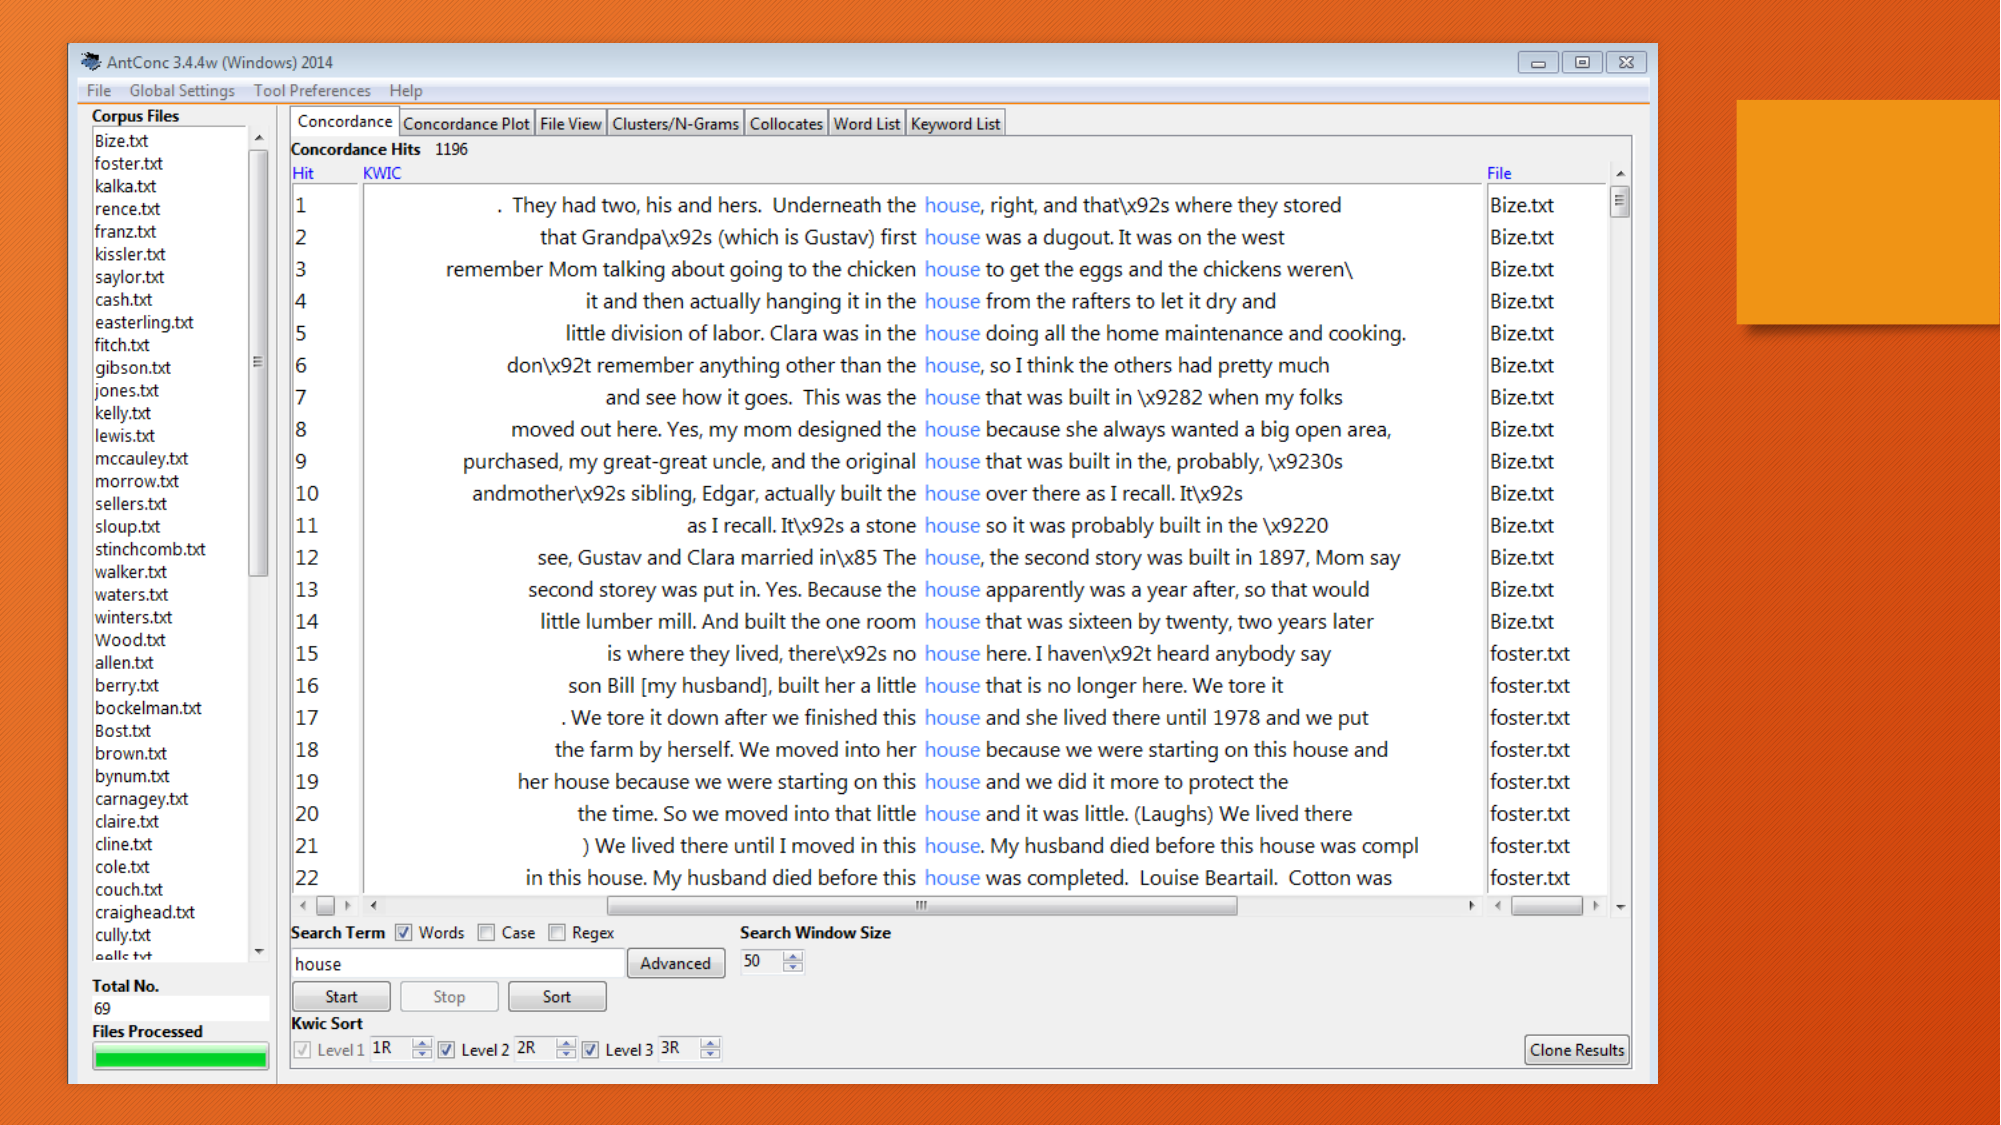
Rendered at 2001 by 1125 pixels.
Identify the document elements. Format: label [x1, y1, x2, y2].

picture [67, 43, 1659, 1084]
picture [1736, 325, 2000, 347]
